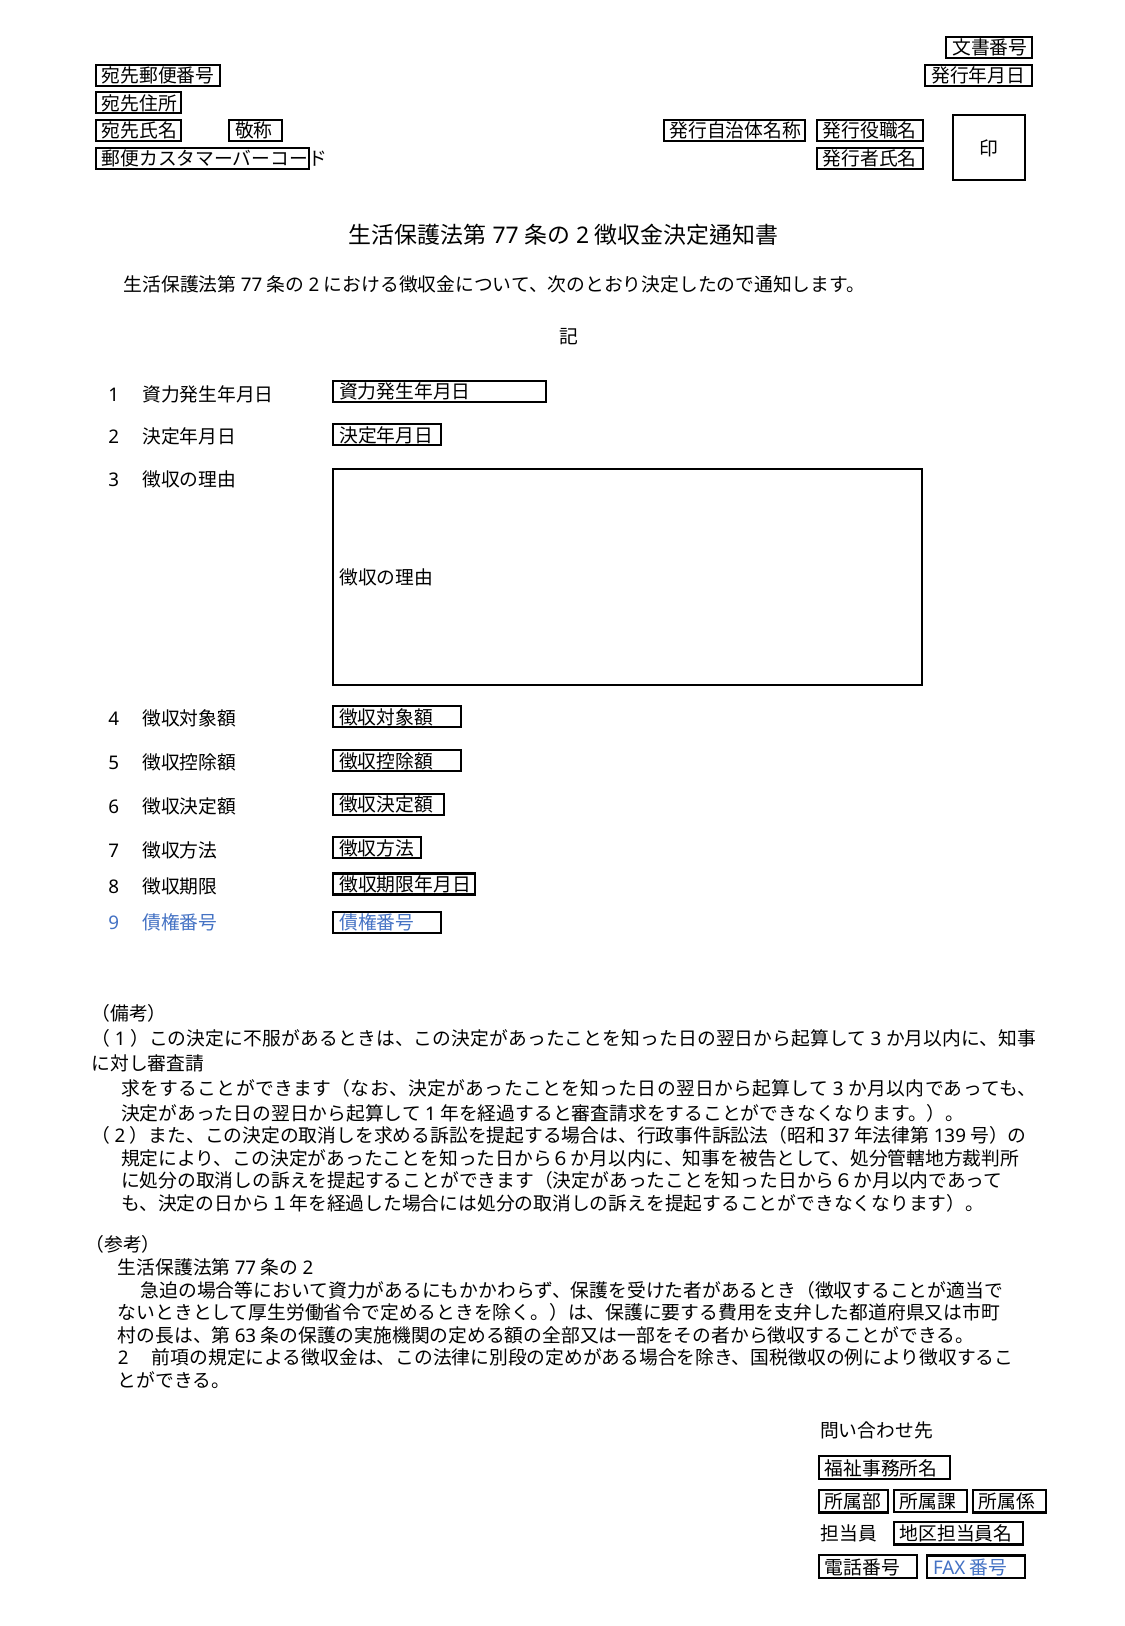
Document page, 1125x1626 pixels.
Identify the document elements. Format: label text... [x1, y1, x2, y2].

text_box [663, 114, 1025, 181]
text_box 6 徴収決定額 [93, 776, 1032, 820]
text_box 3 徴収の理由 [93, 449, 1032, 498]
text_box 4 徴収対象額 [93, 688, 1032, 732]
text_box 2 決定年月日 [93, 406, 1032, 449]
text_box 1 資力発生年月日 [93, 363, 1032, 406]
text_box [70, 1225, 1028, 1400]
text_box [925, 36, 1032, 86]
text_box 生活保護法第77条の2徴収金決定通知書 [91, 213, 1037, 256]
text_box 7 徴収方法 [93, 820, 1032, 855]
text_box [95, 64, 309, 169]
text_box 5 徴収控除額 [93, 732, 1032, 776]
text_box 生活保護法第77条の2における徴収金について、次のとおり決定したので通知します。 [90, 265, 1035, 303]
text_box 徴収の理由 [332, 498, 923, 686]
text_box （備考） （1）この決定に不服があるときは、この決定があったことを知った日の翌日から起算して3か月以内に、知事に対し審査請 求をすることができます（なお、決定があったことを知った日の翌日から起算して3か月以内であっても、決定があった日の翌日から起算して1年を経過すると審査請求をすることができなくなります。）。 （2）また、この決定の取消しを求める訴訟を提起する場合は、行政事件訴訟法（昭和37年法律第139号）の規定により、この決定があったことを知った日から６か月以内に、知事を被告として、処分管轄地方裁判所に処分の取消しの訴えを提起することができます（決定があったことを知った日から６か月以内であっても、決定の日から１年を経過した場合には処分の取消しの訴えを提起することができなくなります）。 [91, 999, 1037, 1215]
text_box 8 徴収期限 [93, 855, 1032, 892]
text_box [805, 1411, 1047, 1579]
text_box 記 [96, 316, 1041, 355]
text_box 9 債権番号 [93, 892, 1032, 941]
